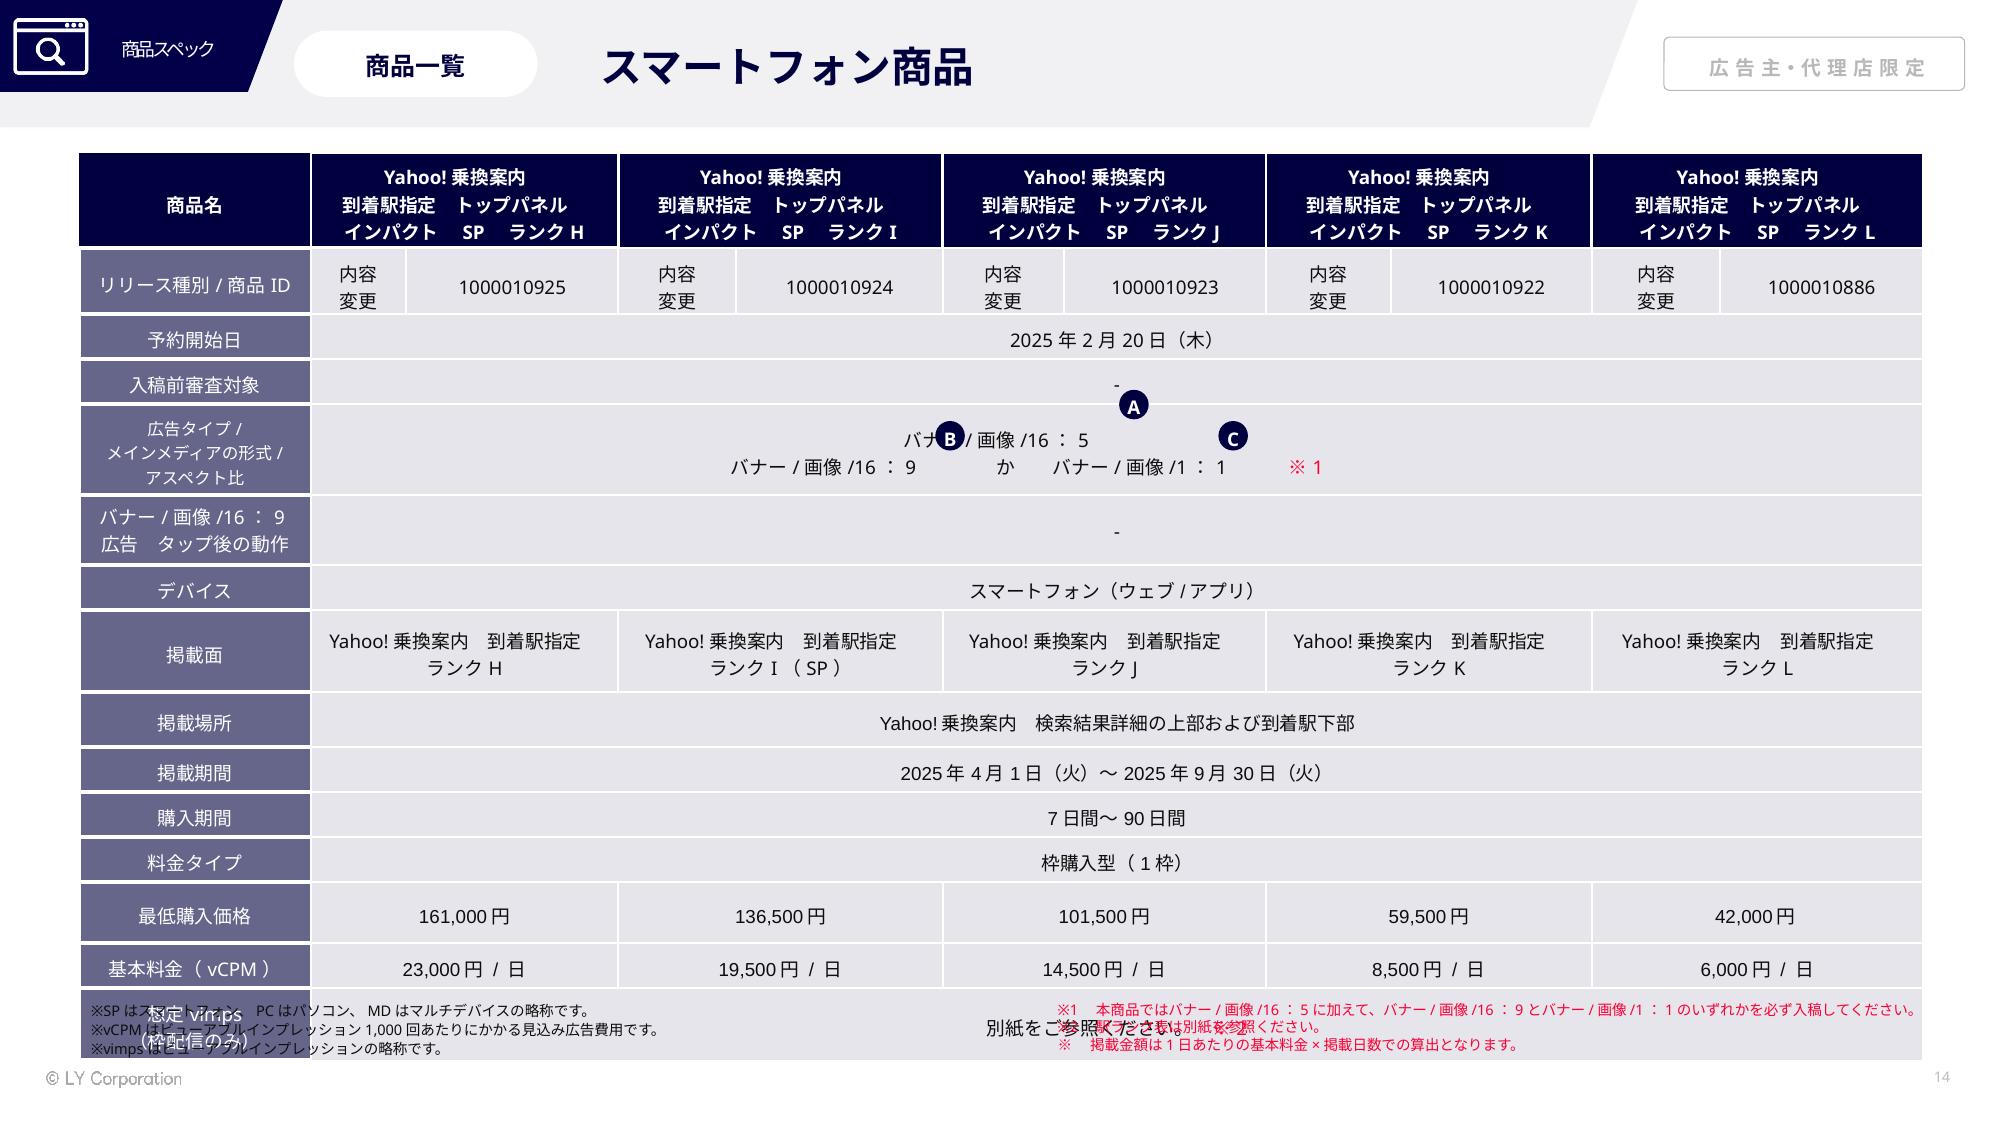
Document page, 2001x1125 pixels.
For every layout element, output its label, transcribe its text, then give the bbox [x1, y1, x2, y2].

table_header Yahoo!乗換案内 到着駅指定 トップパネル インパクト SP ランクL [1593, 154, 1922, 247]
table_cell リリース種別/商品ID [81, 250, 310, 312]
list 商品スペック [97, 13, 240, 81]
table_cell Yahoo!乗換案内 到着駅指定 ランクI（SP） [619, 611, 942, 691]
table_cell 8,500円 / 日 [1267, 944, 1591, 987]
table_cell 7日間～90日間 [312, 793, 1922, 836]
table_cell 42,000円 [1593, 883, 1922, 942]
table_cell 予約開始日 [81, 316, 310, 357]
table_header 商品名 [79, 153, 310, 246]
table_cell 1000010922 [1392, 249, 1591, 313]
table_cell 掲載期間 [81, 749, 310, 790]
table_cell デバイス [81, 567, 310, 608]
text_box ※SPはスマートフォン、PCはパソコン、MDはマルチデバイスの略称です。 ※vCPMはビューアブルインプレッション1,000回あたりにかかる見込み広告費用です。 ※vimpsはビューアブルインプレッションの略称です。 [91, 1000, 774, 1058]
table_cell Yahoo!乗換案内 到着駅指定 ランクK [1267, 611, 1591, 691]
text_box ※1 本商品ではバナー/画像/16：5に加えて、バナー/画像/16：9とバナー/画像/1：1のいずれかを必ず入稿してください。 ※2 駅ランク表は別紙を参照ください。 ※ 掲載金額は1日あたりの基本料金×掲載日数での算出となります。 [1042, 993, 1938, 1061]
table_cell 料金タイプ [81, 839, 310, 880]
table_cell Yahoo!乗換案内 到着駅指定 ランクL [1593, 611, 1922, 691]
table_cell 161,000円 [312, 883, 617, 942]
table_cell 内容 変更 [619, 249, 735, 313]
text_box A [1119, 389, 1149, 420]
table_cell Yahoo!乗換案内 到着駅指定 ランクH [312, 611, 617, 691]
table_header Yahoo!乗換案内 到着駅指定 トップパネル インパクト SP ランクI [620, 154, 941, 247]
table_header Yahoo!乗換案内 到着駅指定 トップパネル インパクト SP ランクJ [944, 154, 1265, 247]
table_cell 購入期間 [81, 794, 310, 835]
table_cell バナー/画像/16：5 バナー/画像/16：9 か バナー/画像/1：1 ※1 [312, 405, 1922, 494]
table_cell - [312, 360, 1922, 403]
table_cell 1000010924 [737, 249, 942, 313]
text_box C [1218, 421, 1248, 451]
table_cell 掲載場所 [81, 694, 310, 745]
table_cell 掲載面 [81, 612, 310, 690]
table_cell Yahoo!乗換案内 検索結果詳細の上部および到着駅下部 [312, 693, 1922, 746]
table_cell 内容 変更 [1593, 249, 1719, 313]
text_box 商品一覧 [293, 29, 539, 98]
table_cell 23,000円 / 日 [312, 944, 617, 987]
table_cell 内容 変更 [1267, 249, 1390, 313]
table_cell 内容 変更 [312, 249, 405, 313]
table_cell 基本料金（vCPM） [81, 945, 310, 986]
text_box B [935, 421, 965, 451]
table_cell 別紙をご参照ください。 ※2 [312, 989, 1922, 1060]
table_cell 19,500円 / 日 [619, 944, 942, 987]
table_cell 入稿前審査対象 [81, 361, 310, 402]
table_cell スマートフォン（ウェブ/アプリ） [312, 566, 1922, 609]
table_cell 1000010925 [407, 249, 617, 313]
table_cell 広告タイプ/ メインメディアの形式/ アスペクト比 [81, 406, 310, 493]
table_cell 6,000円 / 日 [1593, 944, 1922, 987]
table_cell 想定vimps （枠配信のみ） [81, 990, 310, 1058]
table_cell 14,500円 / 日 [944, 944, 1265, 987]
table_cell 1000010886 [1721, 249, 1922, 313]
table_cell 2025年4月1日（火）～2025年9月30日（火） [312, 748, 1922, 791]
table_cell - [312, 496, 1922, 564]
table_cell 内容 変更 [944, 249, 1063, 313]
table_cell 枠購入型（1枠） [312, 838, 1922, 881]
table_cell バナー/画像/16：9広告 タップ後の動作 [81, 497, 310, 563]
table_header Yahoo!乗換案内 到着駅指定 トップパネル インパクト SP ランクK [1267, 154, 1590, 247]
table_cell 2025年2月20日（木） [312, 315, 1922, 358]
picture [46, 1071, 181, 1088]
table_cell 136,500円 [619, 883, 942, 942]
table_cell Yahoo!乗換案内 到着駅指定 ランクJ [944, 611, 1265, 691]
table_cell 最低購入価格 [81, 884, 310, 941]
table_header Yahoo!乗換案内 到着駅指定 トップパネル インパクト SP ランクH [312, 154, 617, 246]
table_cell 59,500円 [1267, 883, 1591, 942]
picture [9, 5, 92, 87]
table_cell 1000010923 [1065, 249, 1265, 313]
list スマートフォン商品 [599, 41, 1481, 97]
table_cell 101,500円 [944, 883, 1265, 942]
